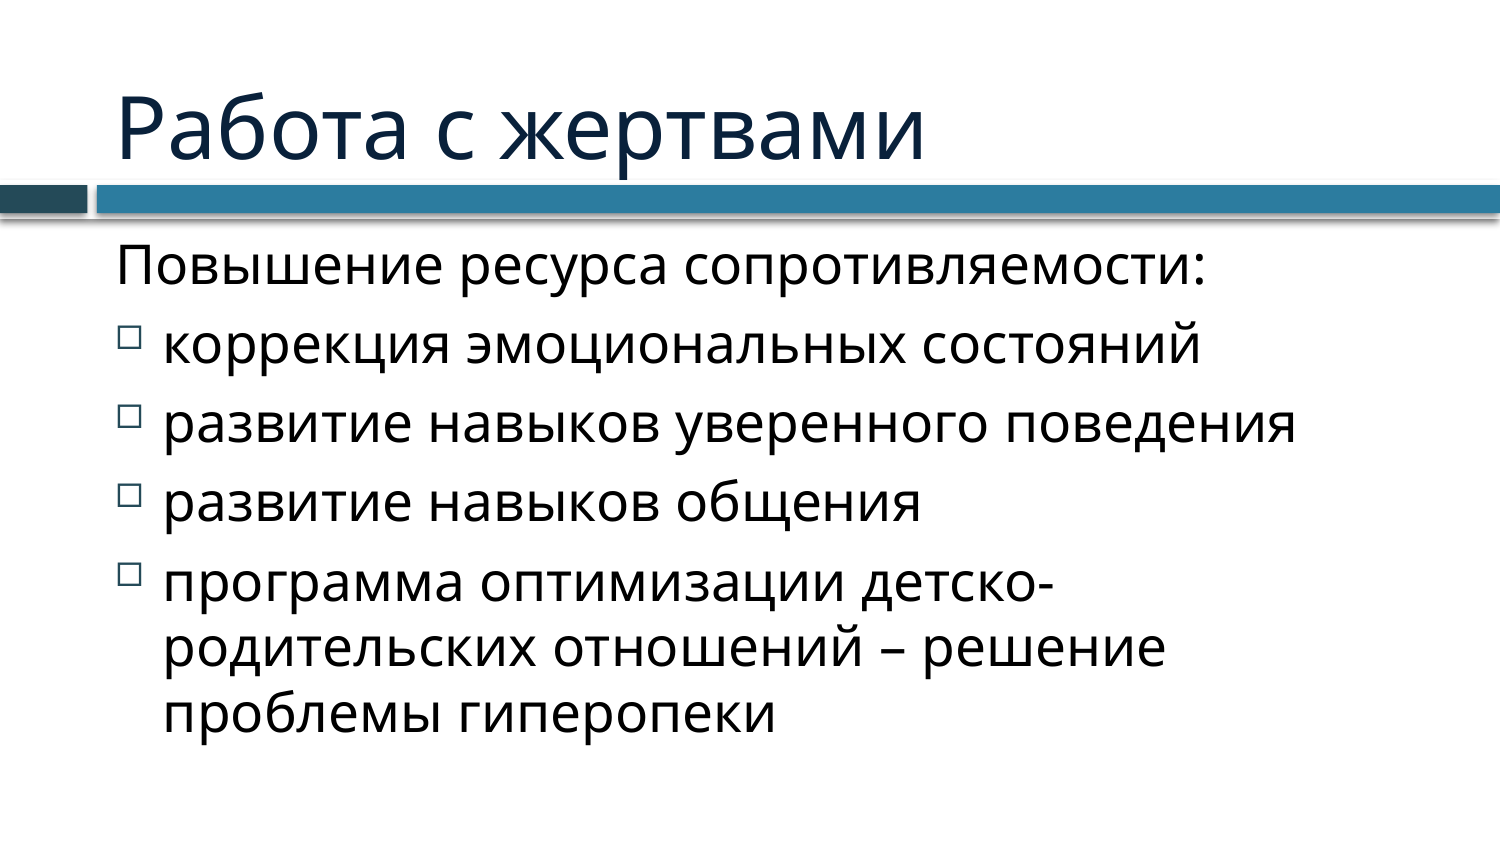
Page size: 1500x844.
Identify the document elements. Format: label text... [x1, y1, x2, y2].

list Повышение ресурса сопротивляемости: коррекция эмоциональных состояний развитие навыков уверенного поведения развитие навыков общения программа оптимизации детско-родительских отношений – решение проблемы гиперопеки [100, 221, 1438, 754]
title Работа с жертвами [99, 19, 1438, 185]
